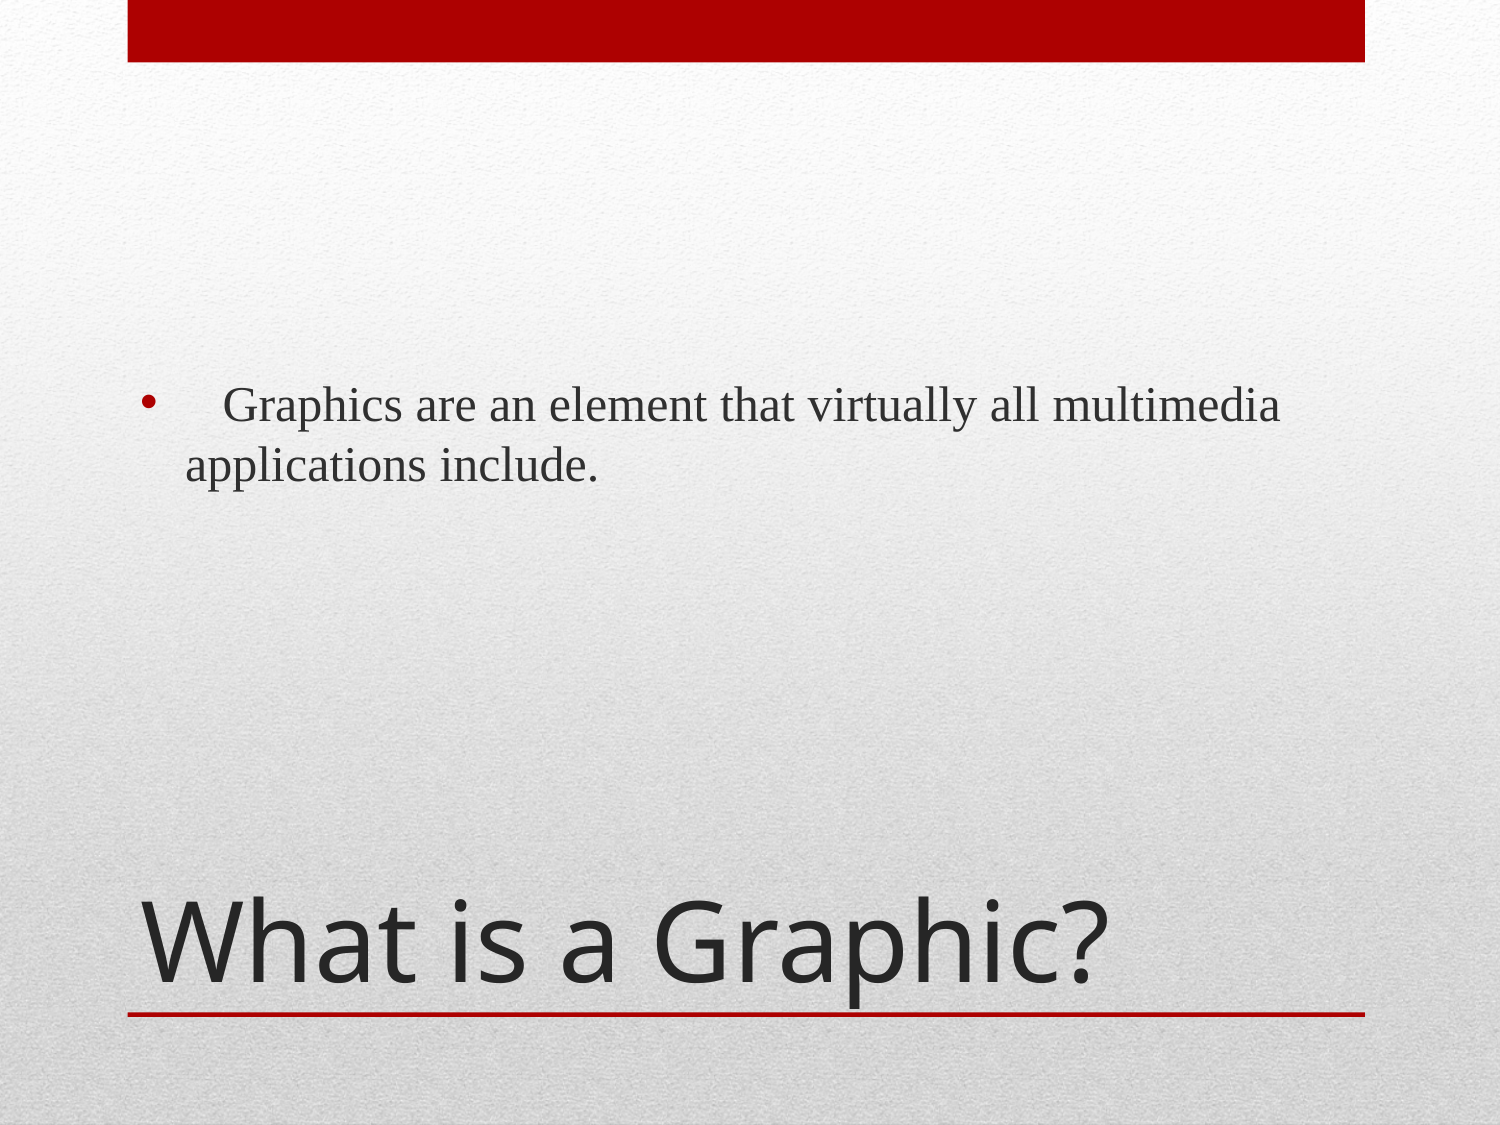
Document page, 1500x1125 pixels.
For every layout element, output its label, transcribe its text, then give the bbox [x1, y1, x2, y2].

list Graphics are an element that virtually all multimedia applications include. [125, 112, 1363, 750]
title What is a Graphic? [125, 750, 1238, 1013]
